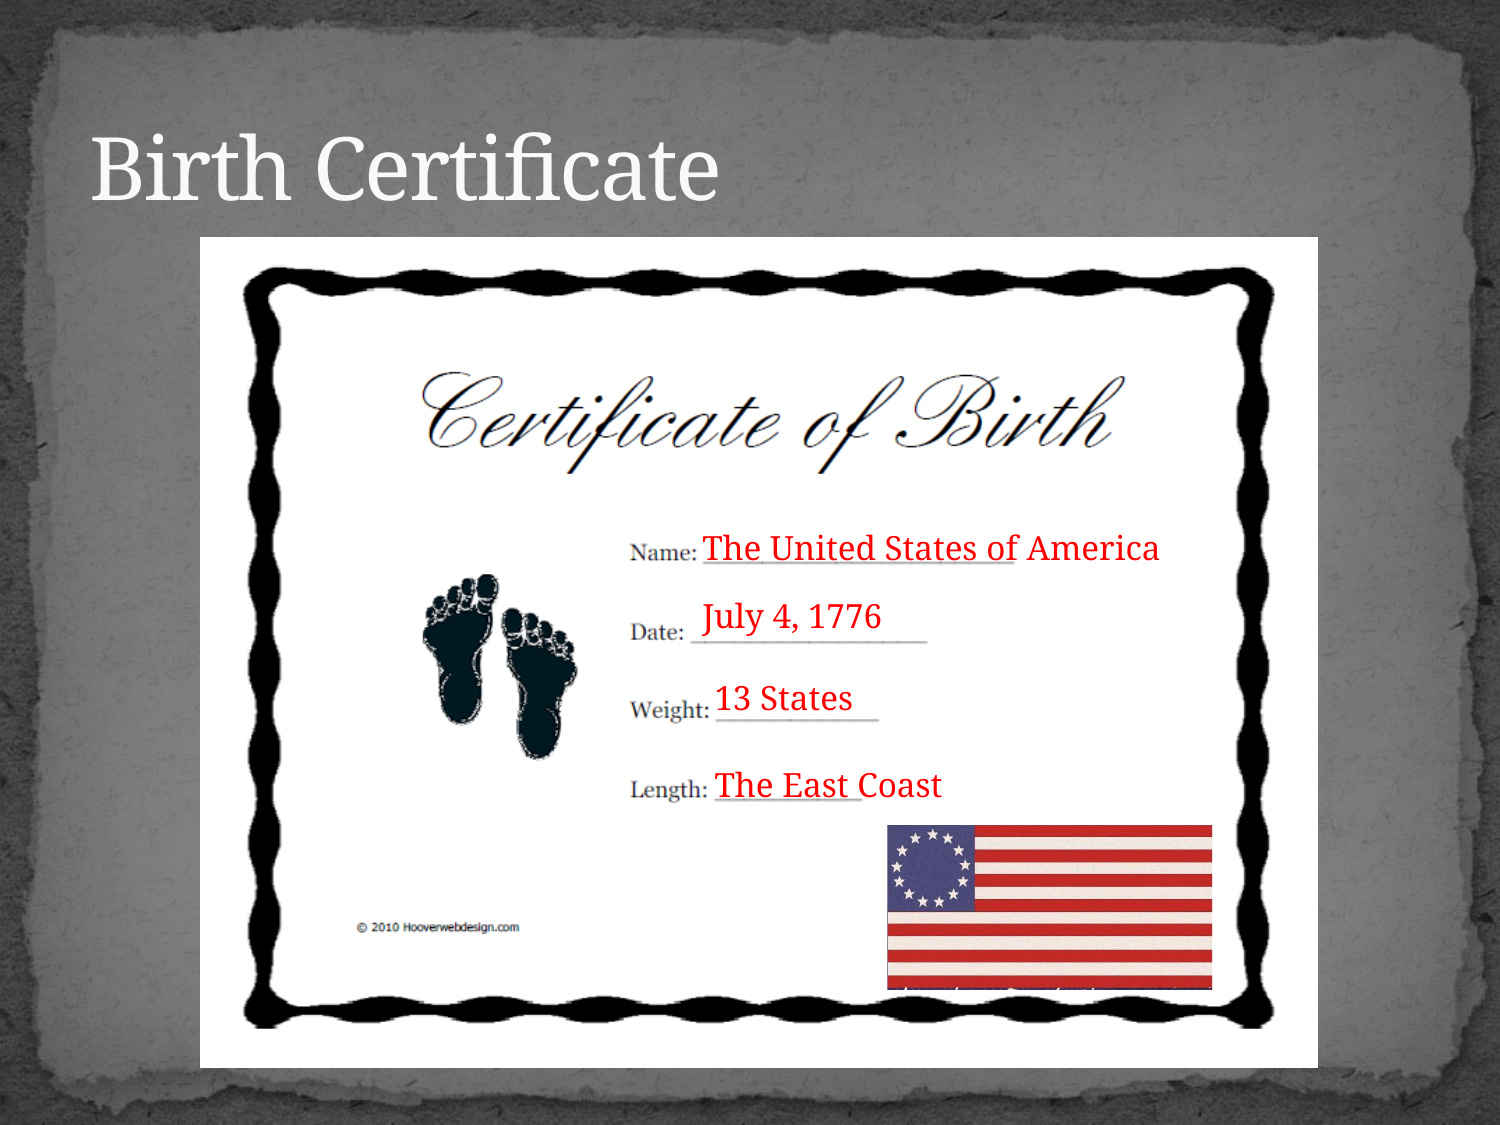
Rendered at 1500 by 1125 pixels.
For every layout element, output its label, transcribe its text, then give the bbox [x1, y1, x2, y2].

picture [889, 826, 1211, 988]
title Birth Certificate [74, 24, 1425, 225]
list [202, 240, 1316, 1066]
